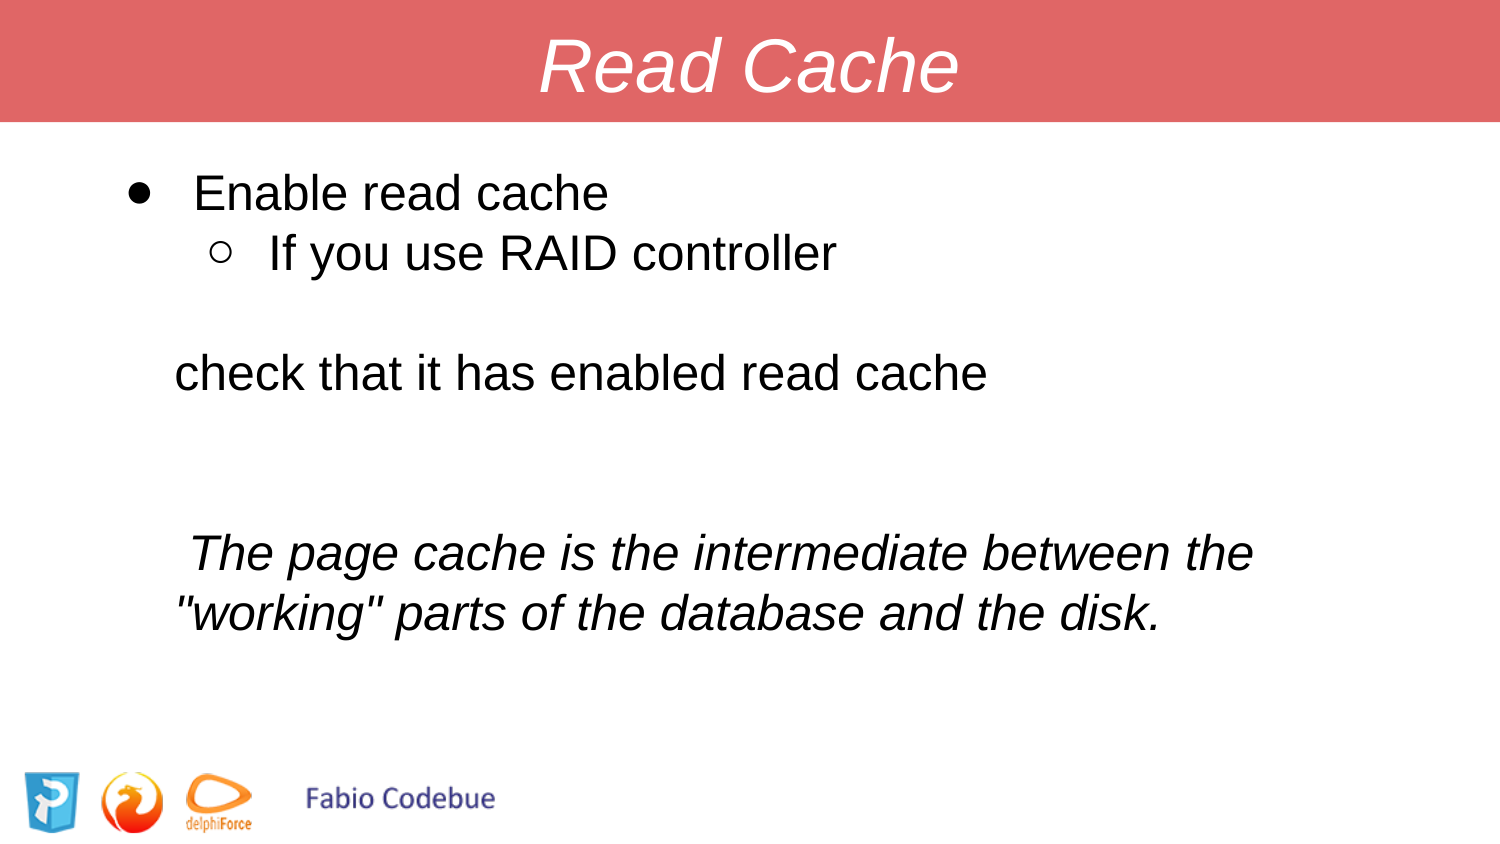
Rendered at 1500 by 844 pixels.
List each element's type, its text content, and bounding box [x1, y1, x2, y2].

list Enable read cache If you use RAID controller check that it has enabled read cache The page cache is the intermediate between the "working" parts of the database and the disk. [103, 145, 1397, 760]
picture [0, 123, 1500, 844]
title Read Cache [0, 0, 1500, 123]
